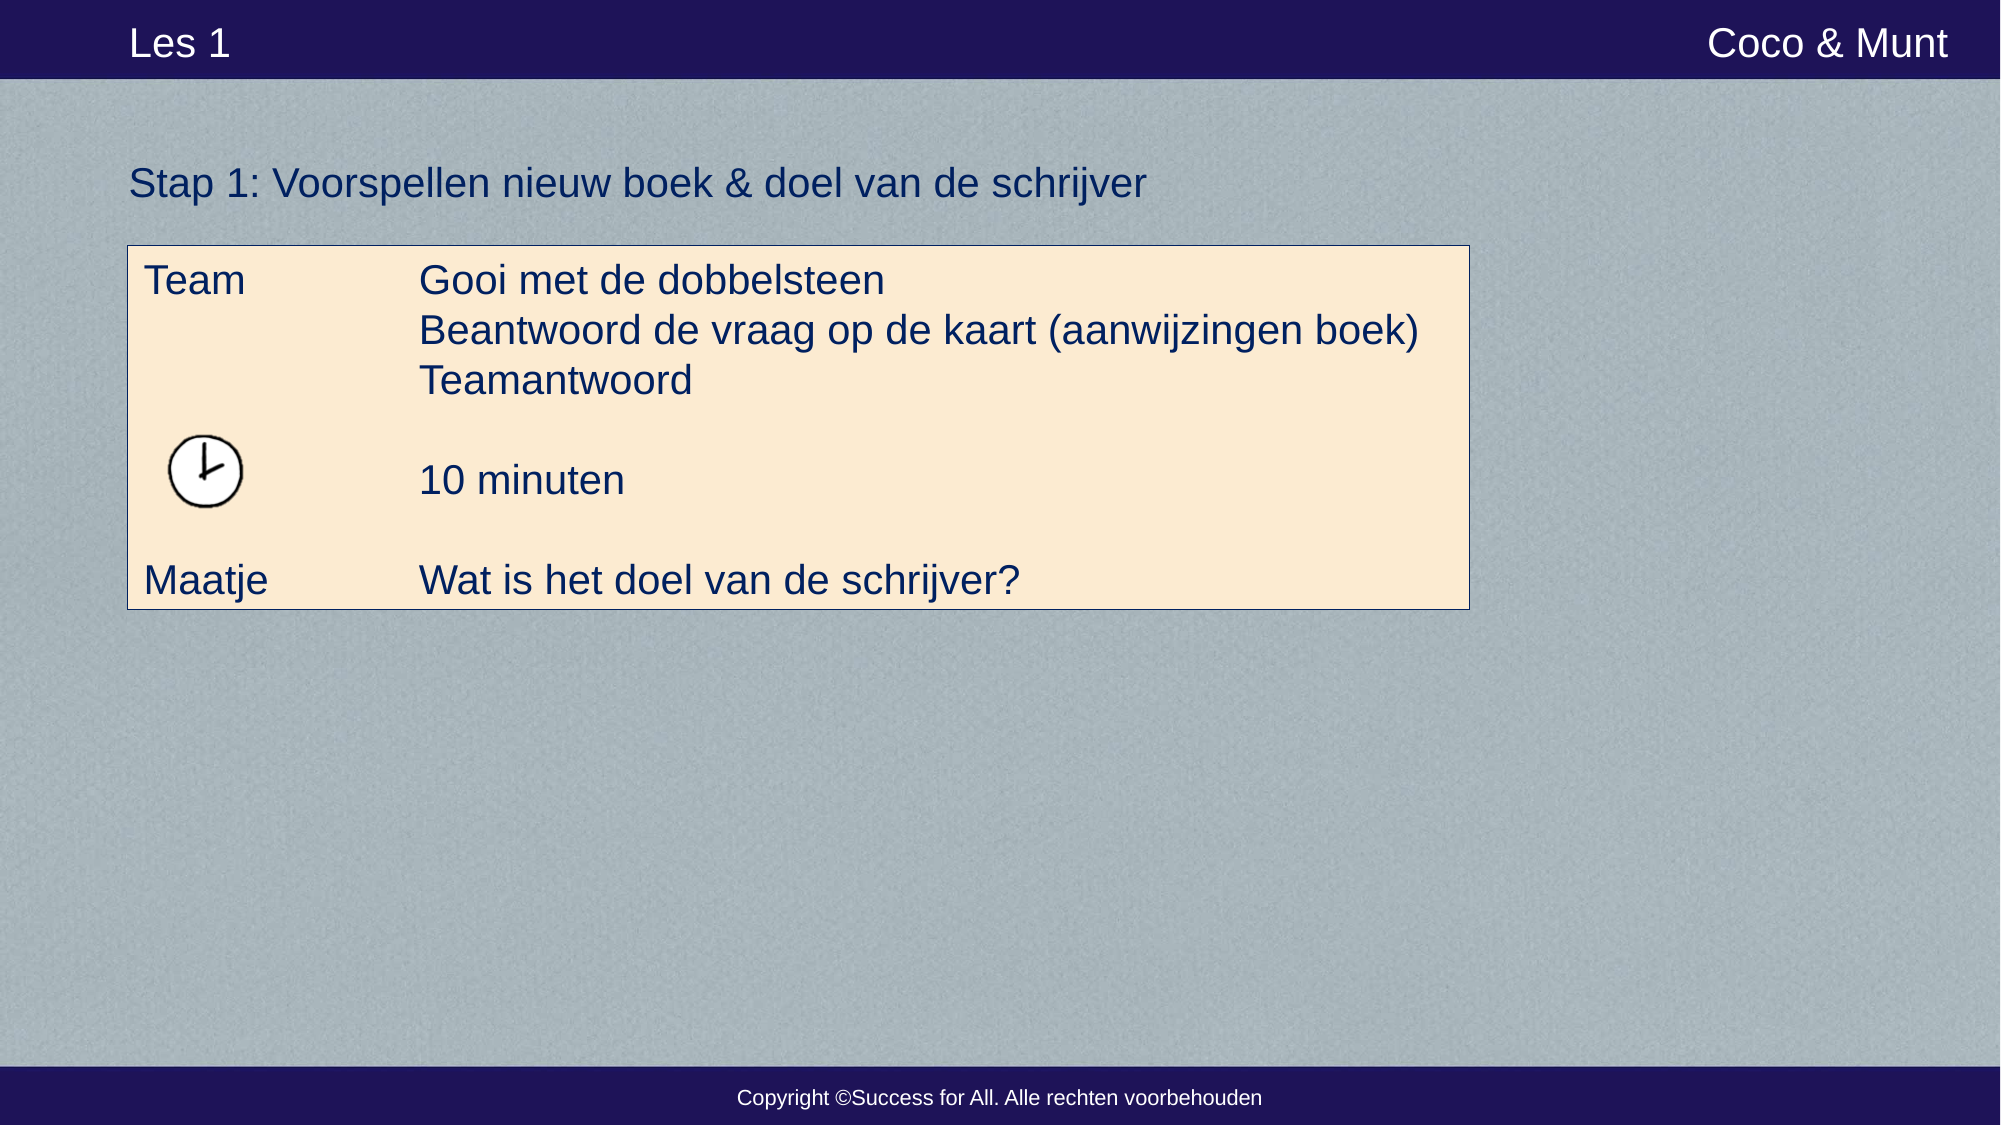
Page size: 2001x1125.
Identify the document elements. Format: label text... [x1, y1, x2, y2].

text_box Team Gooi met de dobbelsteen Beantwoord de vraag op de kaart (aanwijzingen boek) Teamantwoord 10 minuten Maatje Wat is het doel van de schrijver? [127, 245, 1470, 610]
text_box Coco & Munt [786, 8, 1963, 123]
text_box Copyright ©Success for All. Alle rechten voorbehouden [0, 1076, 2000, 1125]
picture [0, 0, 2001, 1125]
text_box Stap 1: Voorspellen nieuw boek & doel van de schrijver [113, 148, 1635, 214]
text_box Les 1 [114, 8, 354, 73]
